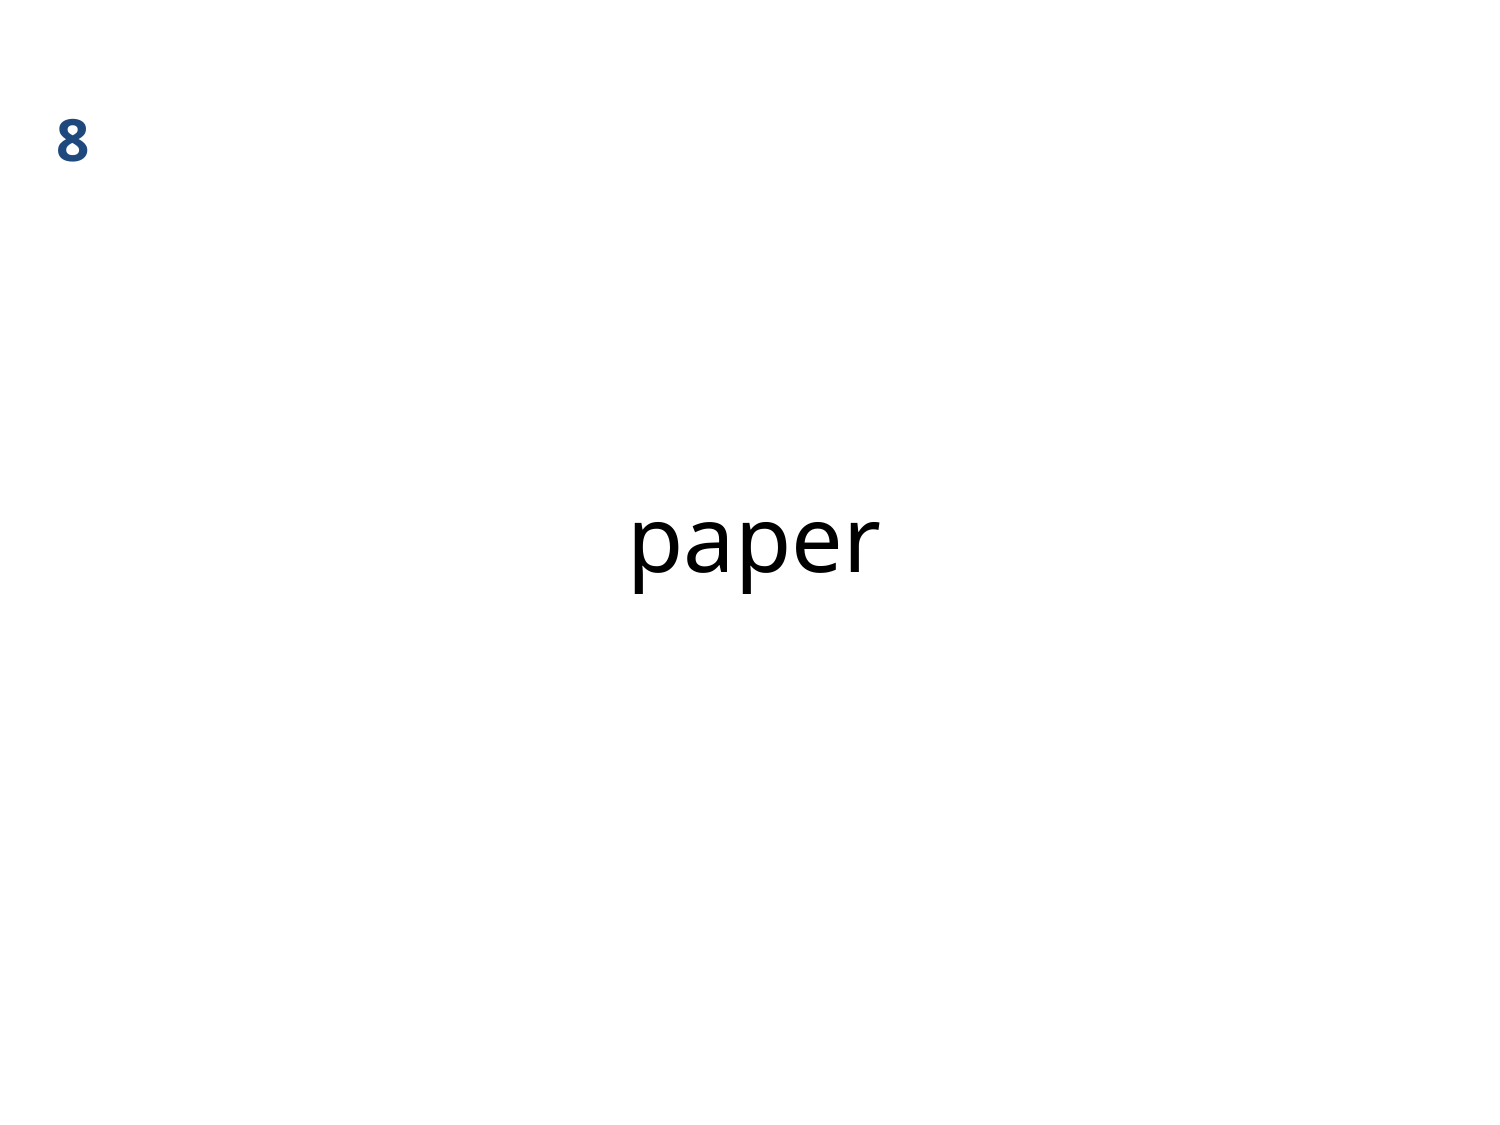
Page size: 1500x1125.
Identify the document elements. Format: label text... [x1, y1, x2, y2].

text_box paper [303, 473, 1206, 599]
text_box 8 [41, 95, 143, 180]
